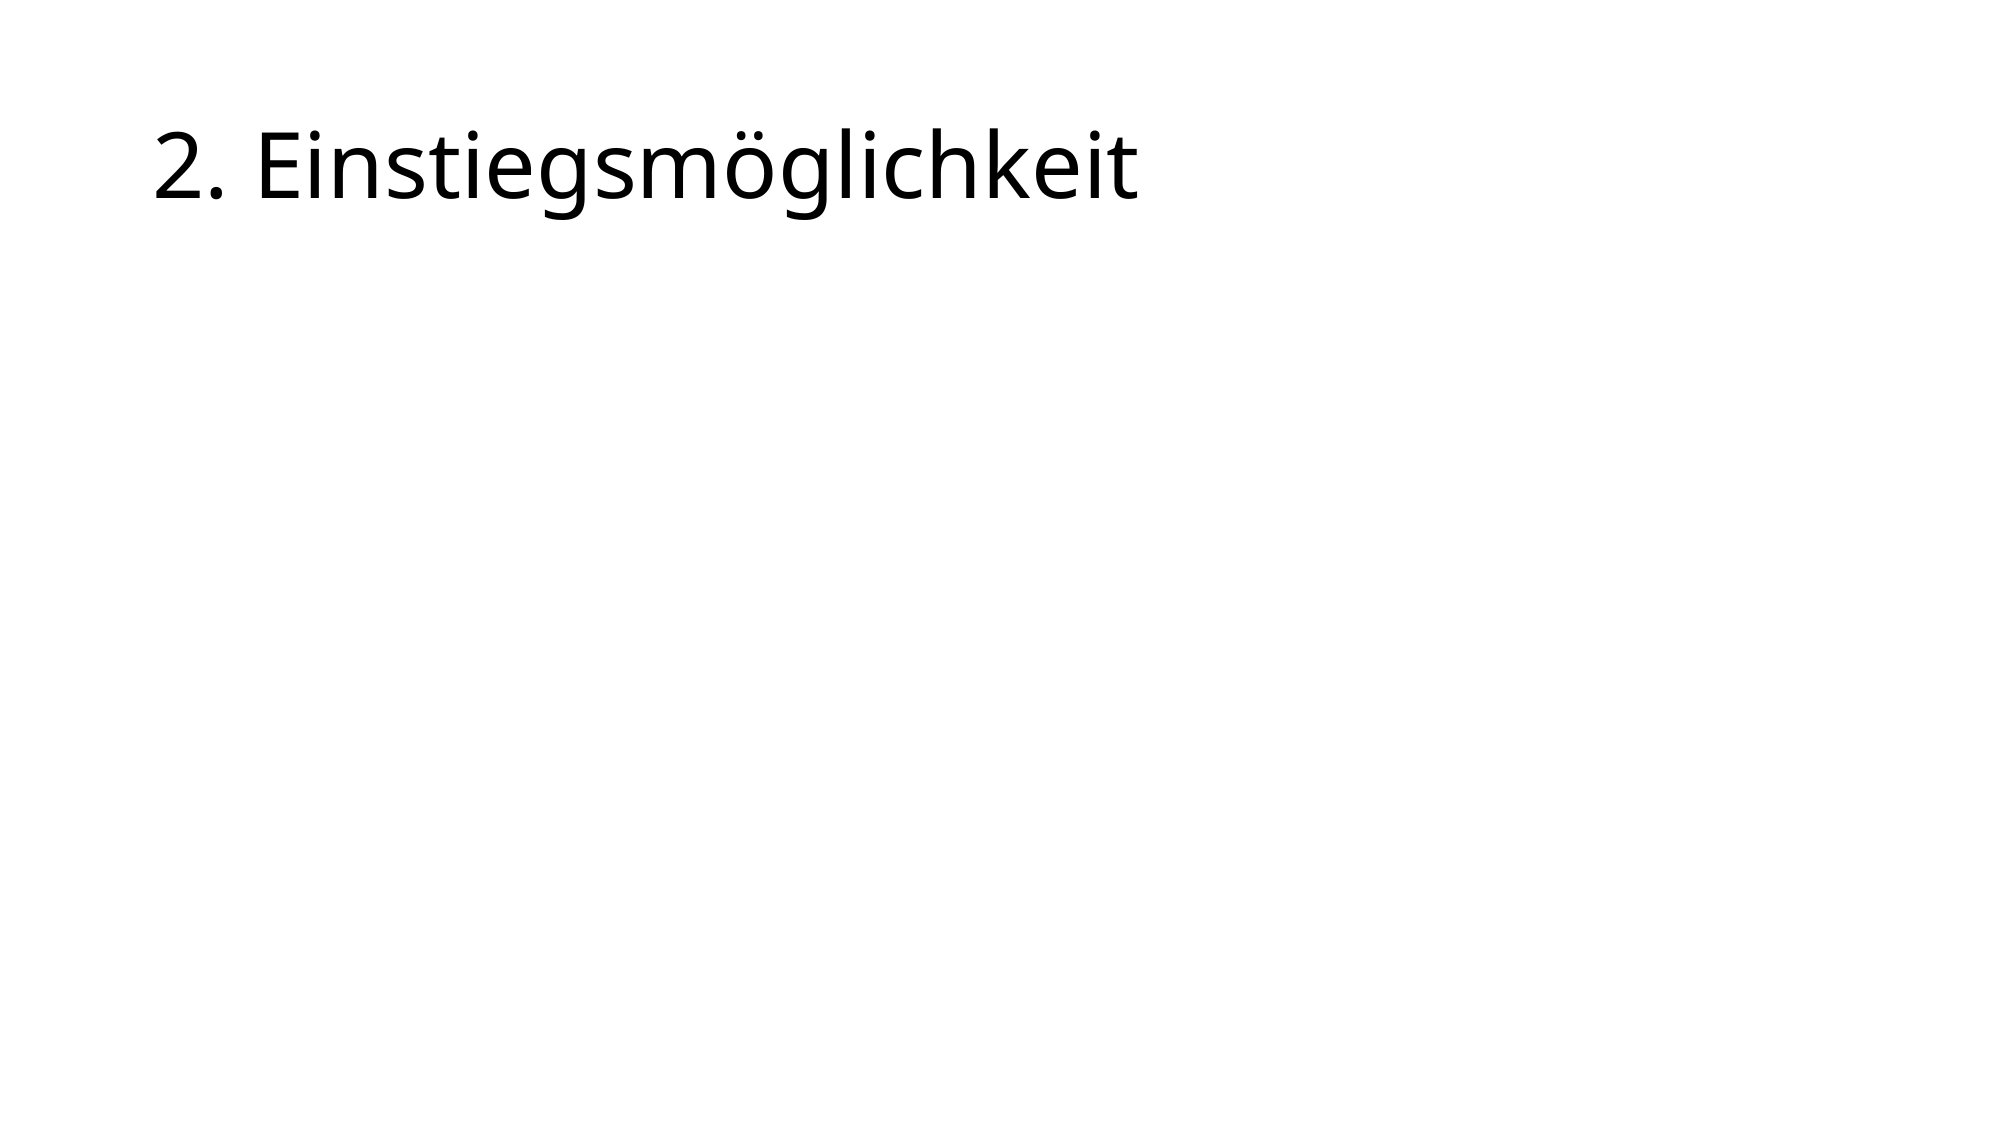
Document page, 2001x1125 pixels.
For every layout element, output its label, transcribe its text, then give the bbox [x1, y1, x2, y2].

title 2. Einstiegsmöglichkeit [137, 59, 1863, 278]
